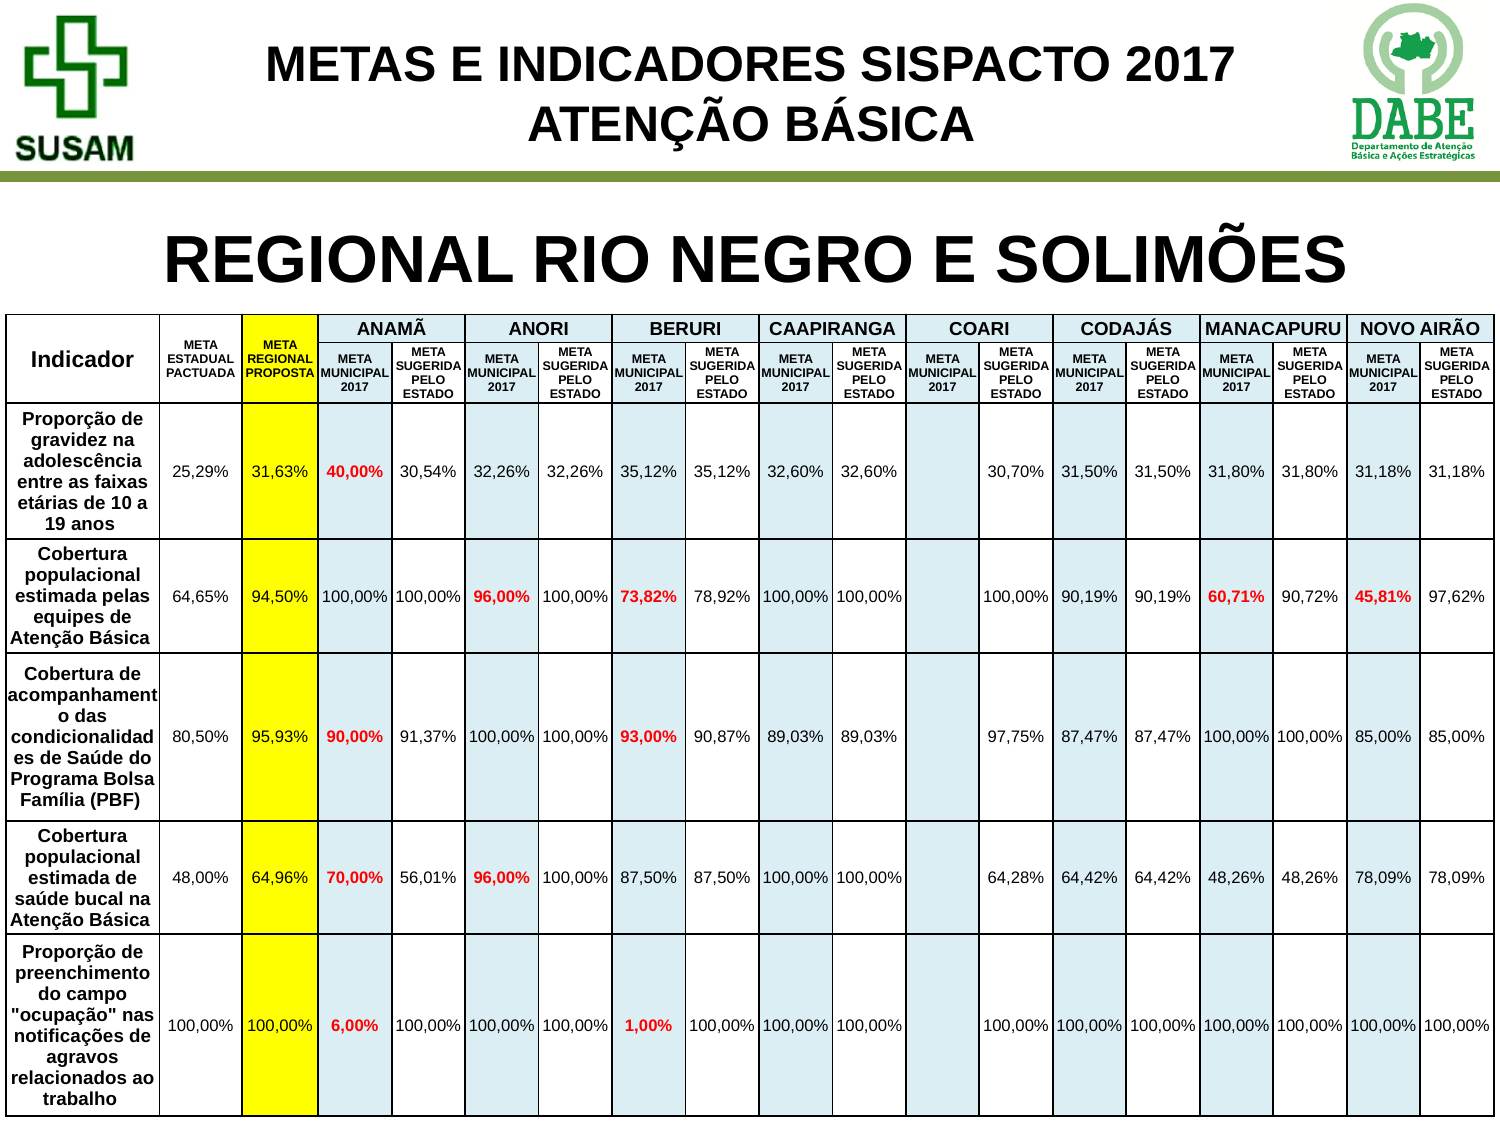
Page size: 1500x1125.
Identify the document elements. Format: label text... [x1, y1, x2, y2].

table_cell 100,00% [1054, 935, 1125, 1115]
text_box REGIONAL RIO NEGRO E SOLIMÕES [76, 208, 1436, 303]
table_cell 100,00% [833, 935, 905, 1115]
table_cell 78,09% [1421, 822, 1493, 933]
table_cell 48,26% [1274, 822, 1346, 933]
table_cell 35,12% [613, 404, 685, 538]
table_cell 100,00% [1274, 654, 1346, 820]
table_header META ESTADUAL PACTUADA [160, 315, 241, 402]
table_cell 31,18% [1348, 404, 1419, 538]
table_cell 100,00% [760, 540, 832, 652]
table_cell 100,00% [833, 822, 905, 933]
table_cell 90,87% [686, 654, 758, 820]
table_cell 100,00% [760, 935, 832, 1115]
table_cell 100,00% [539, 654, 611, 820]
table_cell 73,82% [613, 540, 685, 652]
table_cell META SUGERIDA PELO ESTADO [980, 343, 1052, 402]
table_cell 64,65% [160, 540, 241, 652]
table_cell 31,18% [1421, 404, 1493, 538]
text_box [0, 171, 1500, 182]
table_cell 87,47% [1054, 654, 1125, 820]
text_box METAS E INDICADORES SISPACTO 2017 ATENÇÃO BÁSICA [244, 24, 1258, 160]
table_cell 89,03% [760, 654, 832, 820]
table_cell 100,00% [980, 935, 1052, 1115]
table_cell 100,00% [760, 822, 832, 933]
table_cell META MUNICIPAL 2017 [319, 343, 391, 402]
table_cell Proporção de preenchimento do campo "ocupação" nas notificações de agravos relacionados ao trabalho [7, 935, 159, 1115]
table_cell 78,92% [686, 540, 758, 652]
table_cell 91,37% [393, 654, 464, 820]
table_header NOVO AIRÃO [1348, 315, 1493, 342]
table_cell [907, 822, 978, 933]
table_cell 100,00% [466, 654, 538, 820]
table_cell 85,00% [1348, 654, 1419, 820]
table_header MANACAPURU [1201, 315, 1346, 342]
table_cell 80,50% [160, 654, 241, 820]
table_cell 64,96% [243, 822, 317, 933]
table_cell 100,00% [393, 540, 464, 652]
table_cell 30,54% [393, 404, 464, 538]
table_header BERURI [613, 315, 758, 342]
table_cell META MUNICIPAL 2017 [466, 343, 538, 402]
table_cell 87,47% [1127, 654, 1199, 820]
table_cell 35,12% [686, 404, 758, 538]
table_cell META SUGERIDA PELO ESTADO [539, 343, 611, 402]
table_cell 95,93% [243, 654, 317, 820]
table_cell Cobertura populacional estimada de saúde bucal na Atenção Básica [7, 822, 159, 933]
table_cell META MUNICIPAL 2017 [1054, 343, 1125, 402]
table_cell 1,00% [613, 935, 685, 1115]
table_cell 97,75% [980, 654, 1052, 820]
table_cell 31,63% [243, 404, 317, 538]
table_cell 89,03% [833, 654, 905, 820]
table_cell 100,00% [1274, 935, 1346, 1115]
table_cell 94,50% [243, 540, 317, 652]
table_cell 100,00% [466, 935, 538, 1115]
table_cell 31,50% [1054, 404, 1125, 538]
table_cell [907, 935, 978, 1115]
table_cell [907, 540, 978, 652]
table_cell 87,50% [613, 822, 685, 933]
table_cell META MUNICIPAL 2017 [760, 343, 832, 402]
table_cell 64,42% [1127, 822, 1199, 933]
table_cell 6,00% [319, 935, 391, 1115]
table_cell 60,71% [1201, 540, 1272, 652]
table_cell 100,00% [539, 935, 611, 1115]
table_cell 31,50% [1127, 404, 1199, 538]
table_cell 100,00% [539, 540, 611, 652]
table_header CODAJÁS [1054, 315, 1199, 342]
table_cell 32,60% [833, 404, 905, 538]
table_header ANAMÃ [319, 315, 464, 342]
table_cell 32,26% [466, 404, 538, 538]
table_cell META SUGERIDA PELO ESTADO [393, 343, 464, 402]
table_cell Cobertura populacional estimada pelas equipes de Atenção Básica [7, 540, 159, 652]
table_cell 85,00% [1421, 654, 1493, 820]
table_cell 100,00% [980, 540, 1052, 652]
table_cell 90,19% [1054, 540, 1125, 652]
table_cell META MUNICIPAL 2017 [1348, 343, 1419, 402]
table_cell 32,60% [760, 404, 832, 538]
table_cell 93,00% [613, 654, 685, 820]
table_cell 90,19% [1127, 540, 1199, 652]
table_header META REGIONAL PROPOSTA [243, 315, 317, 402]
table_cell 90,72% [1274, 540, 1346, 652]
table_cell 96,00% [466, 540, 538, 652]
table_cell 100,00% [1348, 935, 1419, 1115]
table_cell META SUGERIDA PELO ESTADO [686, 343, 758, 402]
table_cell [907, 654, 978, 820]
table_cell 25,29% [160, 404, 241, 538]
table_cell 64,28% [980, 822, 1052, 933]
table_cell 100,00% [1201, 935, 1272, 1115]
table_cell Cobertura de acompanhamento das condicionalidades de Saúde do Programa Bolsa Família (PBF) [7, 654, 159, 820]
table_cell 100,00% [1201, 654, 1272, 820]
table_cell 90,00% [319, 654, 391, 820]
table_cell 40,00% [319, 404, 391, 538]
table_header COARI [907, 315, 1052, 342]
table_cell META MUNICIPAL 2017 [907, 343, 978, 402]
picture [1333, 0, 1495, 165]
table_header Indicador [7, 315, 159, 402]
table_cell 100,00% [1127, 935, 1199, 1115]
table_cell 30,70% [980, 404, 1052, 538]
table_cell 100,00% [833, 540, 905, 652]
table_cell META MUNICIPAL 2017 [613, 343, 685, 402]
table_cell 100,00% [160, 935, 241, 1115]
table_cell 31,80% [1274, 404, 1346, 538]
table_cell META SUGERIDA PELO ESTADO [1274, 343, 1346, 402]
table_cell 64,42% [1054, 822, 1125, 933]
table_cell META SUGERIDA PELO ESTADO [833, 343, 905, 402]
table_cell 78,09% [1348, 822, 1419, 933]
table_cell 100,00% [243, 935, 317, 1115]
table_header CAAPIRANGA [760, 315, 905, 342]
table_cell 100,00% [539, 822, 611, 933]
table_cell 31,80% [1201, 404, 1272, 538]
table_cell 96,00% [466, 822, 538, 933]
table_cell META SUGERIDA PELO ESTADO [1127, 343, 1199, 402]
table_header ANORI [466, 315, 611, 342]
table_cell META MUNICIPAL 2017 [1201, 343, 1272, 402]
table_cell 48,26% [1201, 822, 1272, 933]
table_cell 48,00% [160, 822, 241, 933]
table_cell META SUGERIDA PELO ESTADO [1421, 343, 1493, 402]
table_cell 70,00% [319, 822, 391, 933]
picture [5, 0, 148, 165]
table_cell 100,00% [686, 935, 758, 1115]
table_cell 97,62% [1421, 540, 1493, 652]
table_cell 100,00% [319, 540, 391, 652]
table_cell 56,01% [393, 822, 464, 933]
table_cell [907, 404, 978, 538]
table_cell 87,50% [686, 822, 758, 933]
table_cell 100,00% [393, 935, 464, 1115]
table_cell 32,26% [539, 404, 611, 538]
table_cell 100,00% [1421, 935, 1493, 1115]
table_cell 45,81% [1348, 540, 1419, 652]
table_cell Proporção de gravidez na adolescência entre as faixas etárias de 10 a 19 anos [7, 404, 159, 538]
